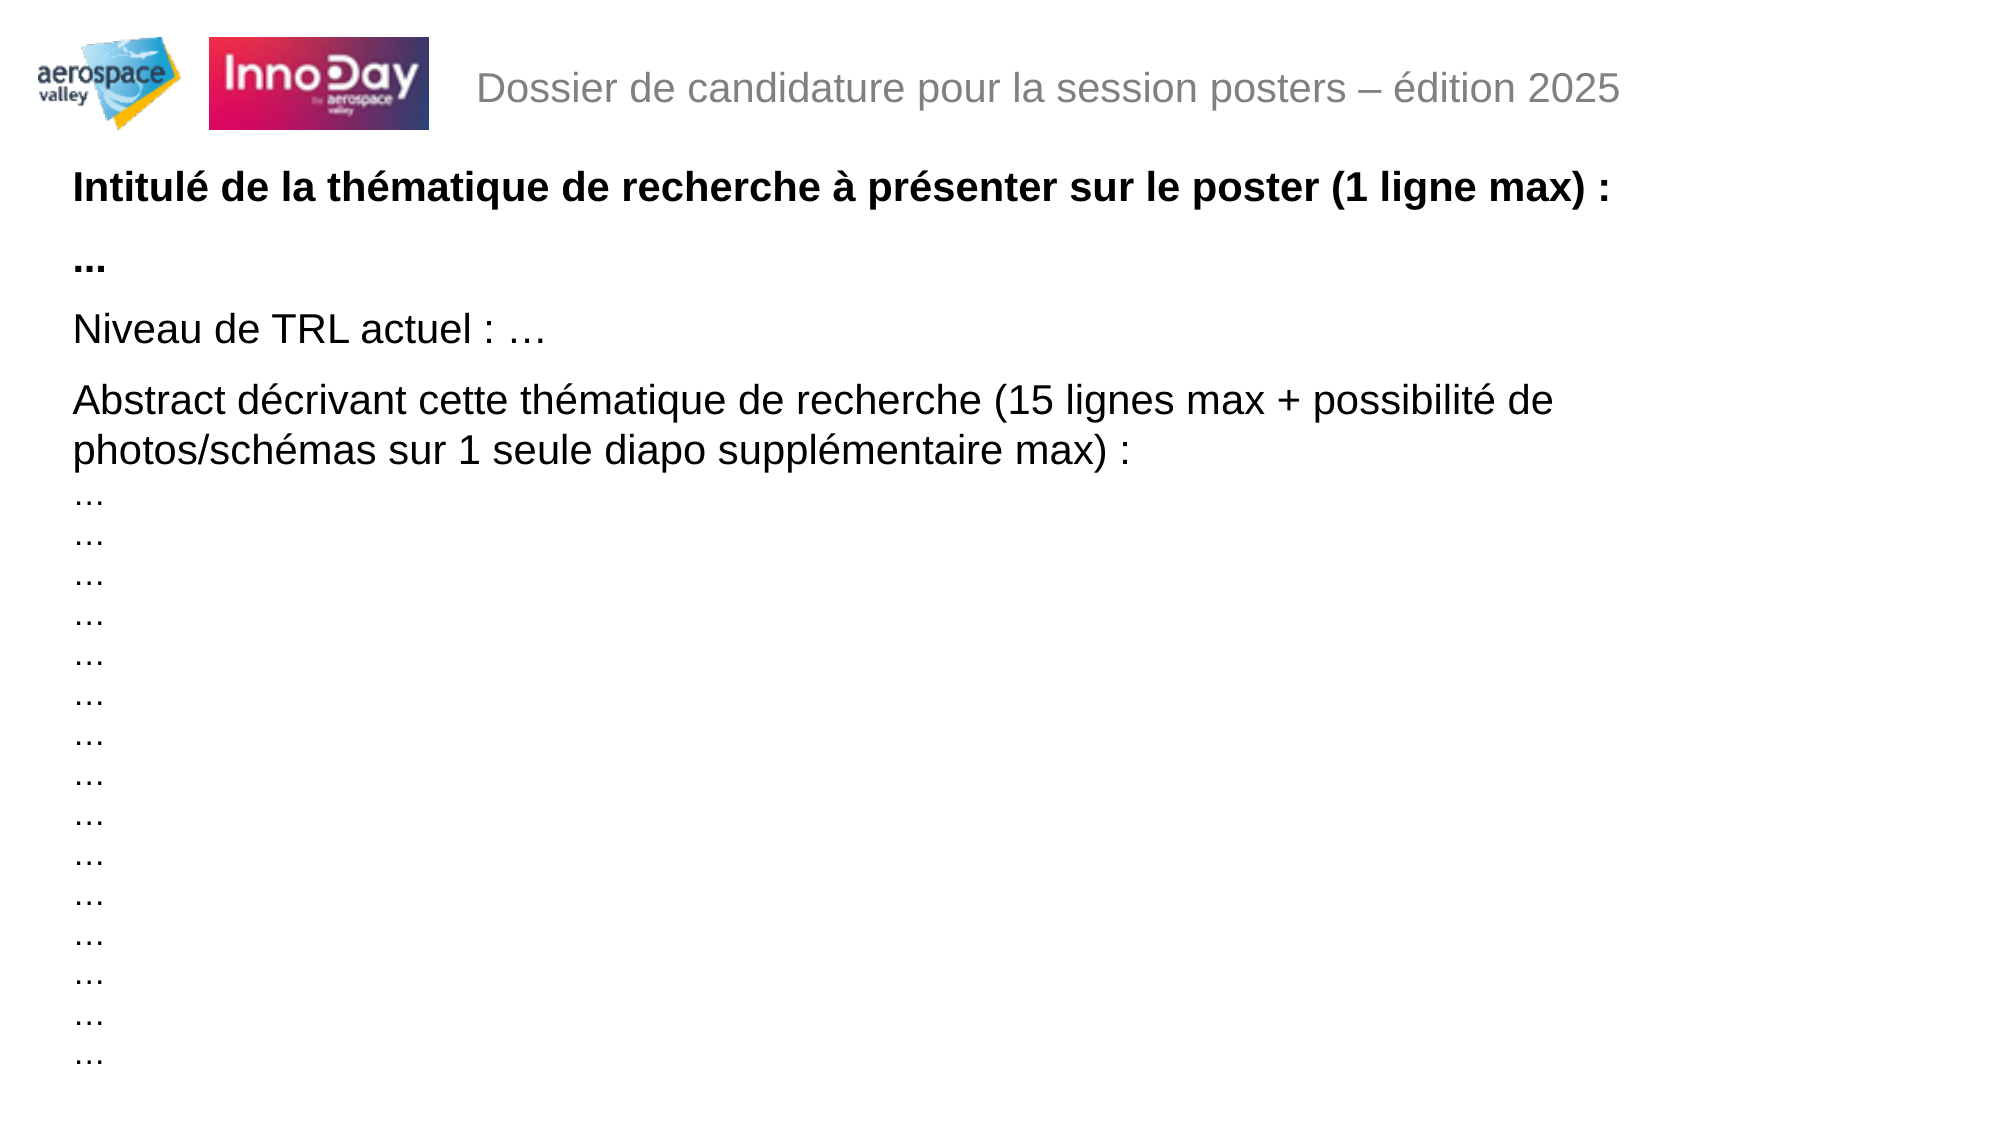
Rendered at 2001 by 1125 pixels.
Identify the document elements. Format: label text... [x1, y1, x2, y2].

picture [38, 37, 181, 130]
text_box Intitulé de la thématique de recherche à présenter sur le poster (1 ligne max) : ... Niveau de TRL actuel : … Abstract décrivant cette thématique de recherche (15 lignes max + possibilité de photos/schémas sur 1 seule diapo supplémentaire max) : … … … … … … … … … … … … … … … [57, 152, 1886, 1112]
picture [209, 37, 429, 130]
